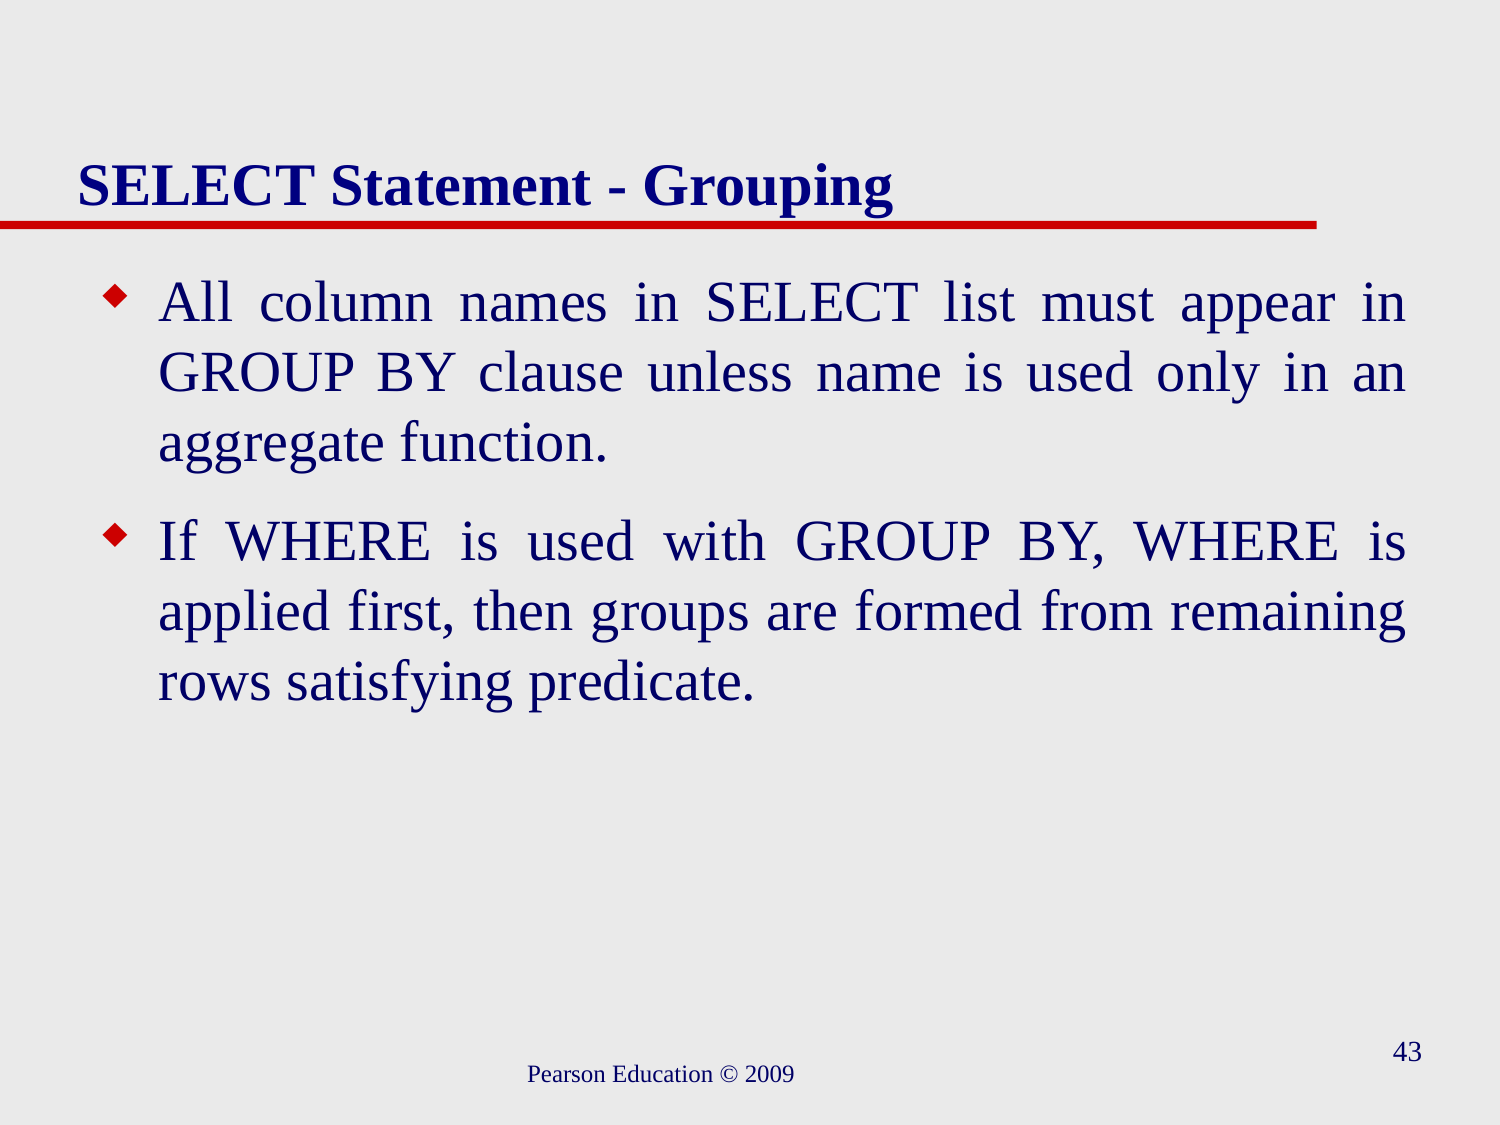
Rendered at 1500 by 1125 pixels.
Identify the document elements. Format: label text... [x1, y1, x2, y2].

text_box Pearson Education © 2009 [512, 1050, 1038, 1095]
slide_number 43 [1124, 1012, 1438, 1088]
list All column names in SELECT list must appear in GROUP BY clause unless name is used only in an aggregate function. If WHERE is used with GROUP BY, WHERE is applied first, then groups are formed from remaining rows satisfying predicate. [87, 255, 1424, 931]
title SELECT Statement - Grouping [62, 43, 1338, 226]
